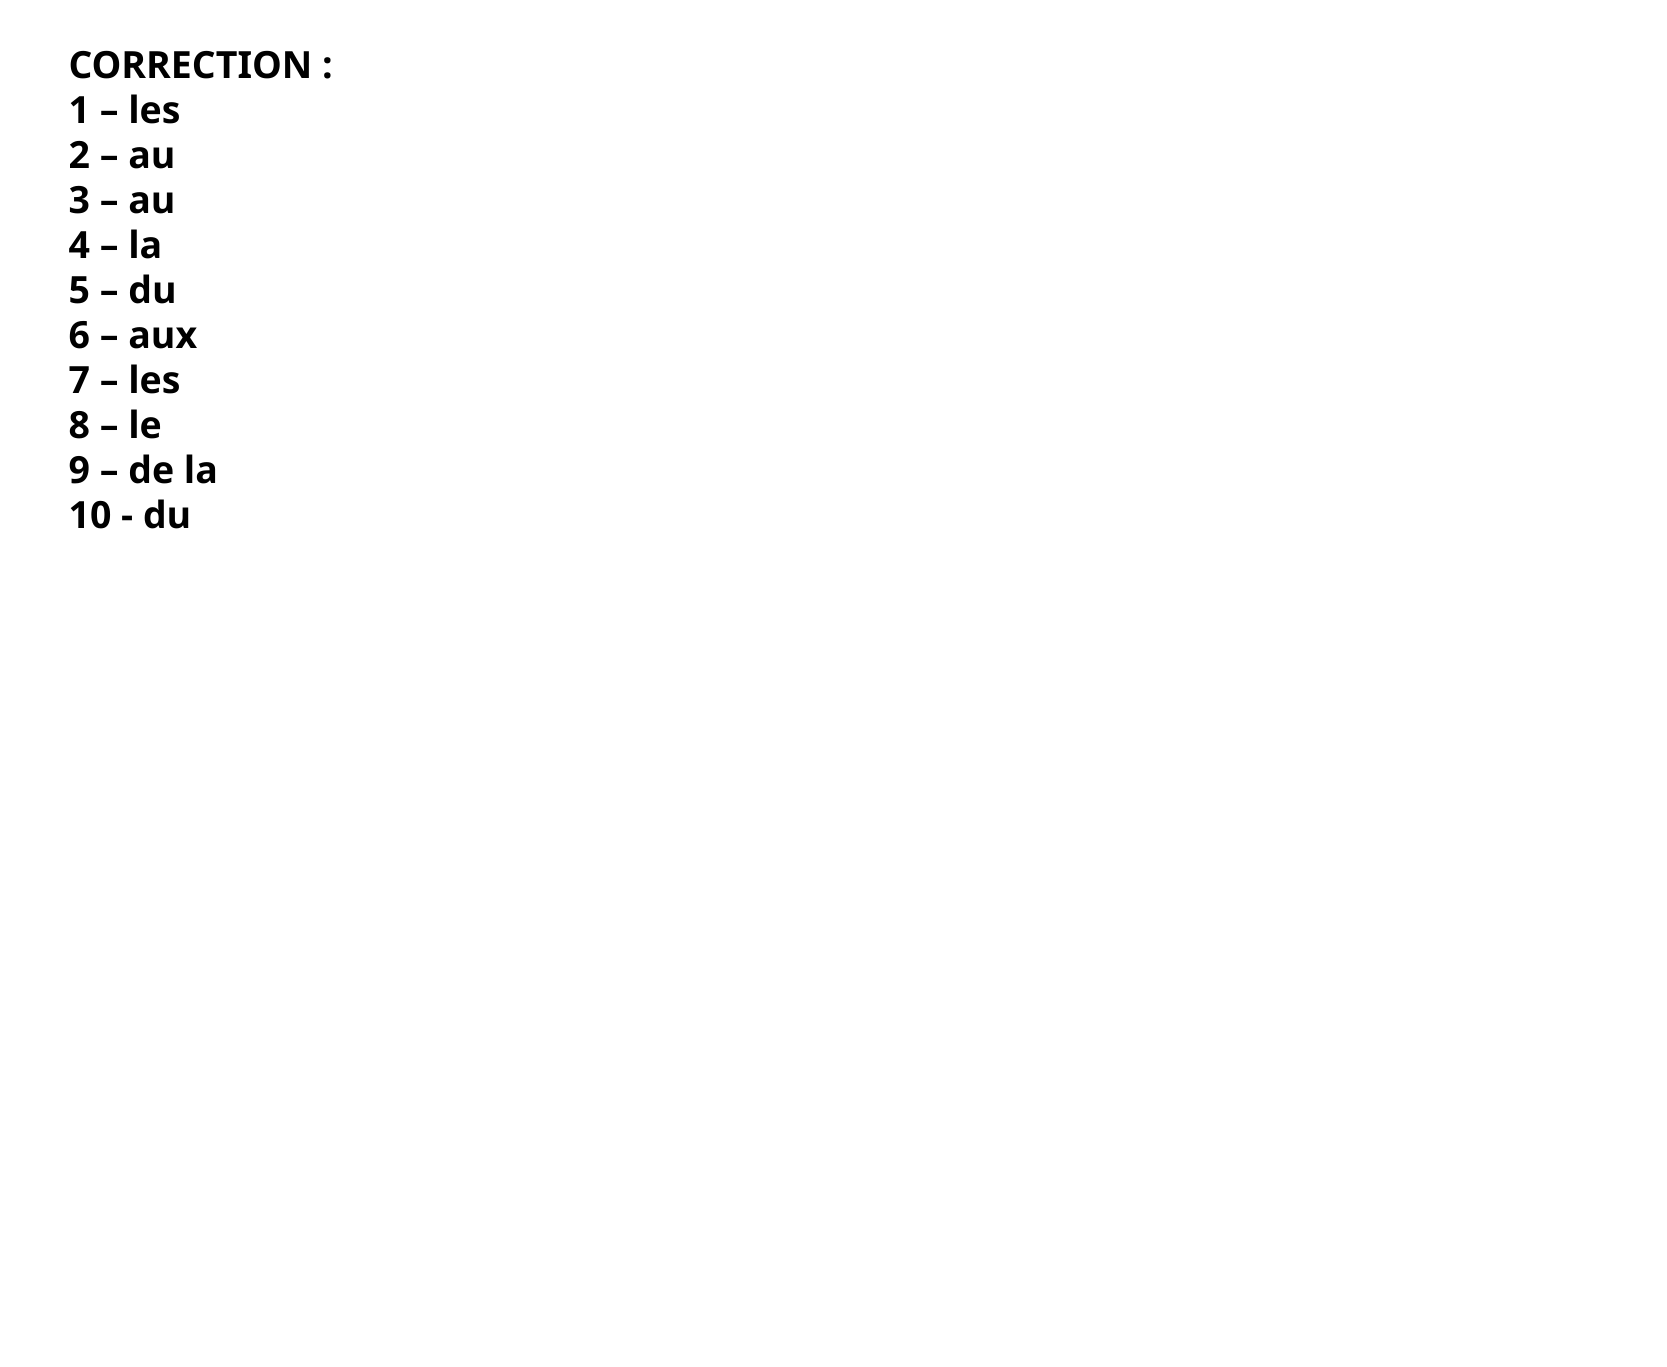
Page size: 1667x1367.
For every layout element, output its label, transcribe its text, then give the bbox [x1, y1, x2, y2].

text_box CORRECTION : 1 – les 2 – au 3 – au 4 – la 5 – du 6 – aux 7 – les 8 – le 9 – de la 10 - du [53, 33, 952, 544]
